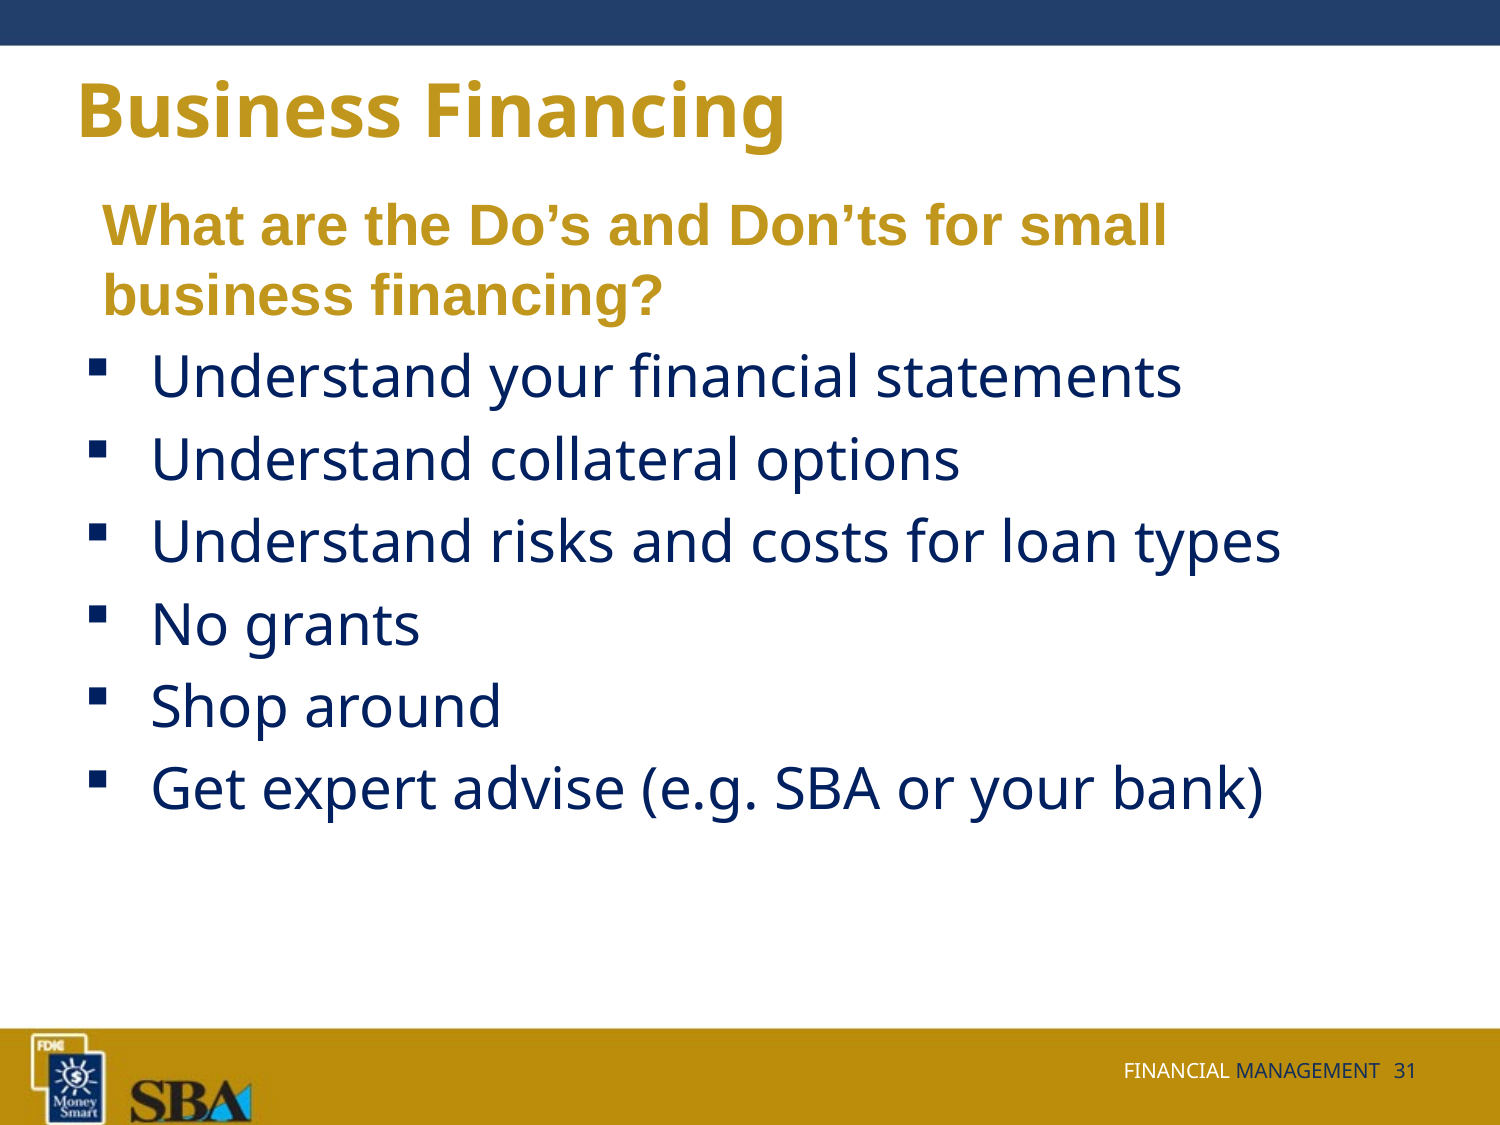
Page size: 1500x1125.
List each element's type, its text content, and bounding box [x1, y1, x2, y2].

title Business Financing [74, 61, 1426, 163]
text_box What are the Do’s and Don’ts for small business financing? [87, 179, 1413, 335]
list Understand your financial statements Understand collateral options Understand risks and costs for loan types No grants Shop around Get expert advise (e.g. SBA or your bank) [74, 339, 1426, 1041]
picture [0, 0, 1500, 1125]
